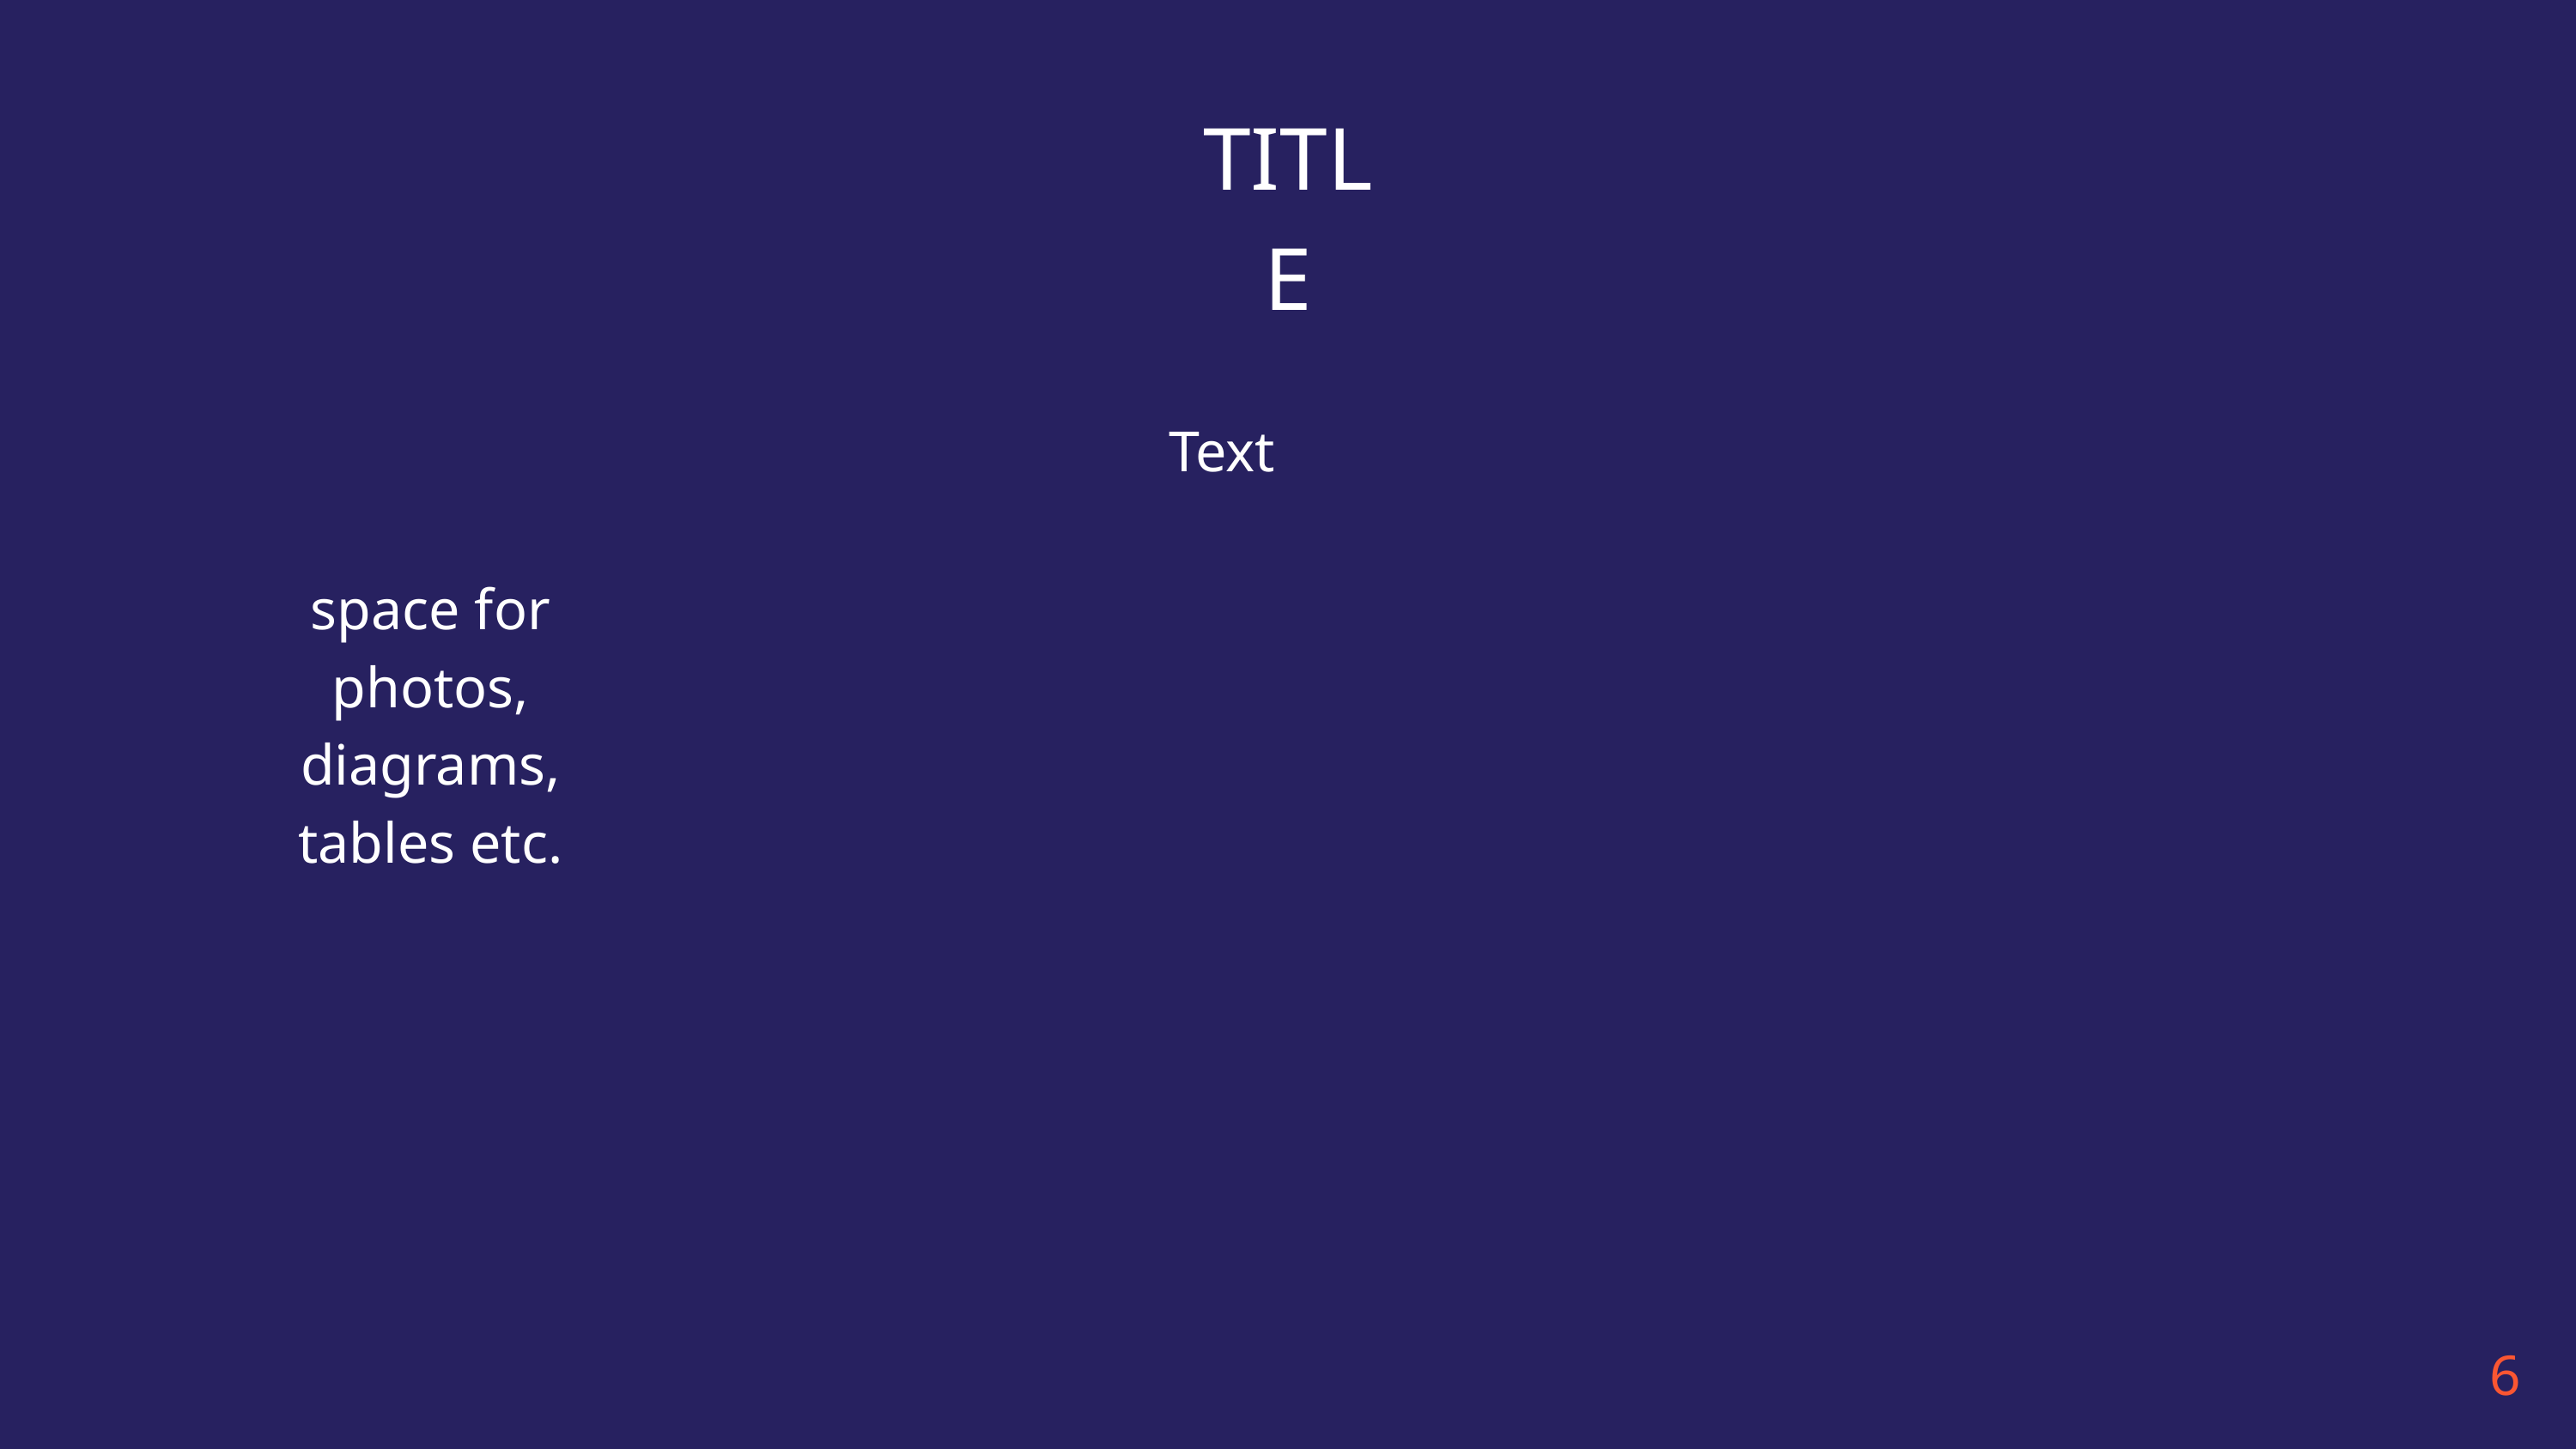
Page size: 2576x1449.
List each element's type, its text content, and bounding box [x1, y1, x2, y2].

text_box space for photos, diagrams, tables etc. [278, 563, 583, 874]
text_box 6 [2489, 1329, 2520, 1407]
text_box Text [1169, 404, 2490, 561]
text_box TITLE [1180, 87, 1395, 327]
